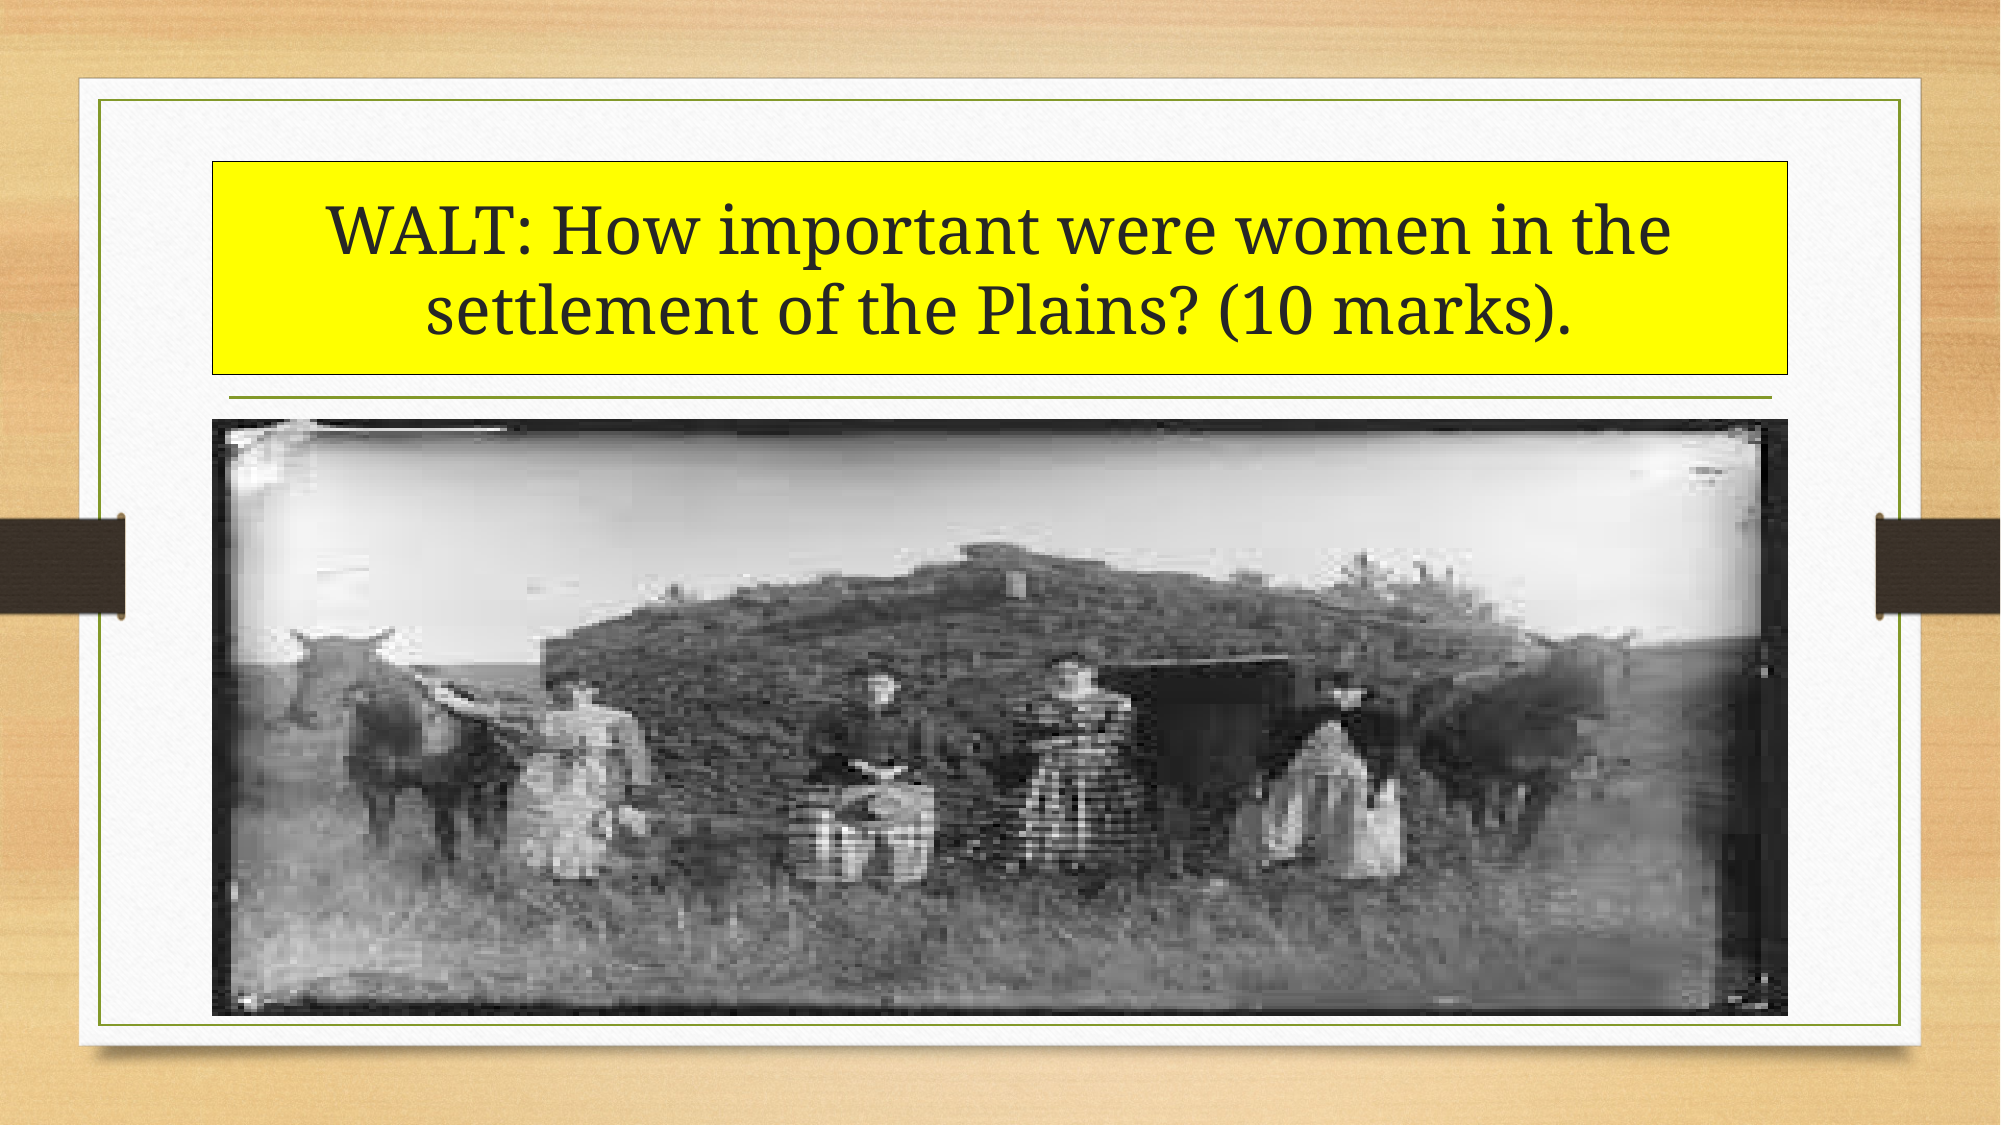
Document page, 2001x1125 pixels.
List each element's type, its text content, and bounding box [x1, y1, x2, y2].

title WALT: How important were women in the settlement of the Plains? (10 marks). [212, 161, 1788, 375]
picture [0, 0, 2001, 1125]
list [212, 419, 1788, 1016]
